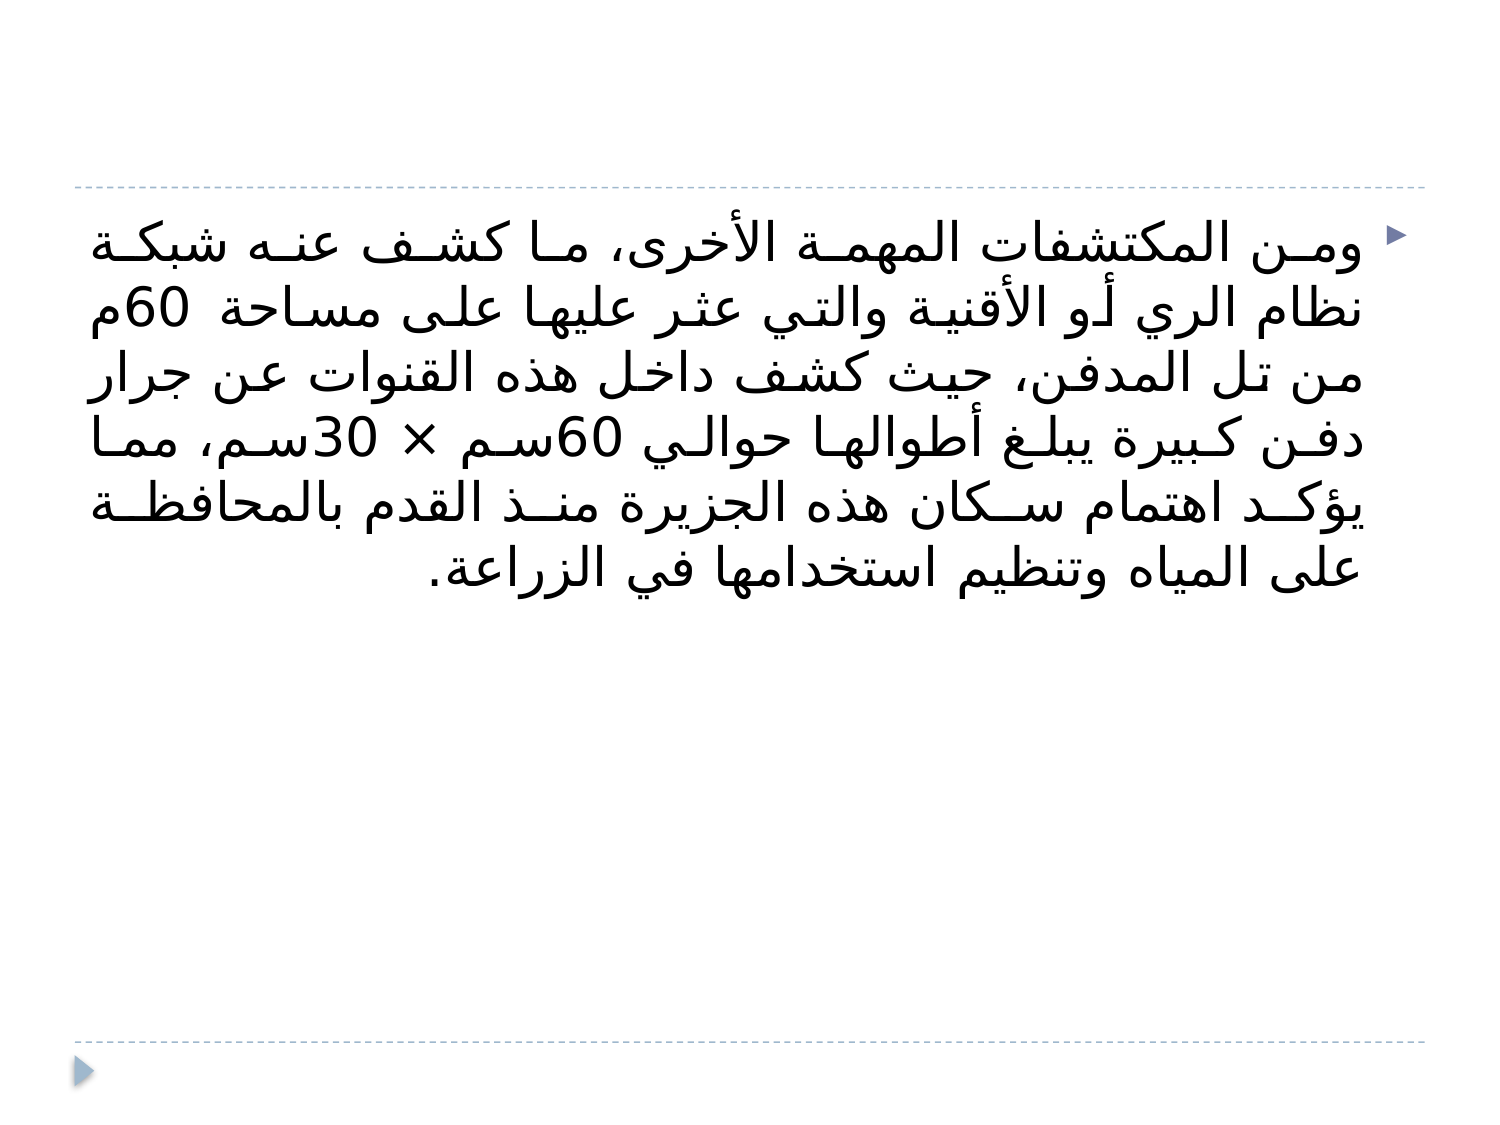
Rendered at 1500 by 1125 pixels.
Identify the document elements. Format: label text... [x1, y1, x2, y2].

list ومن المكتشفات المهمة الأخرى، ما كشف عنه شبكة نظام الري أو الأقنية والتي عثر عليها على مساحة 60م من تل المدفن، حيث كشف داخل هذه القنوات عن جرار دفن كبيرة يبلغ أطوالها حوالي 60سم × 30سم، مما يؤكد اهتمام سكان هذه الجزيرة منذ القدم بالمحافظة على المياه وتنظيم استخدامها في الزراعة. [75, 200, 1425, 1010]
